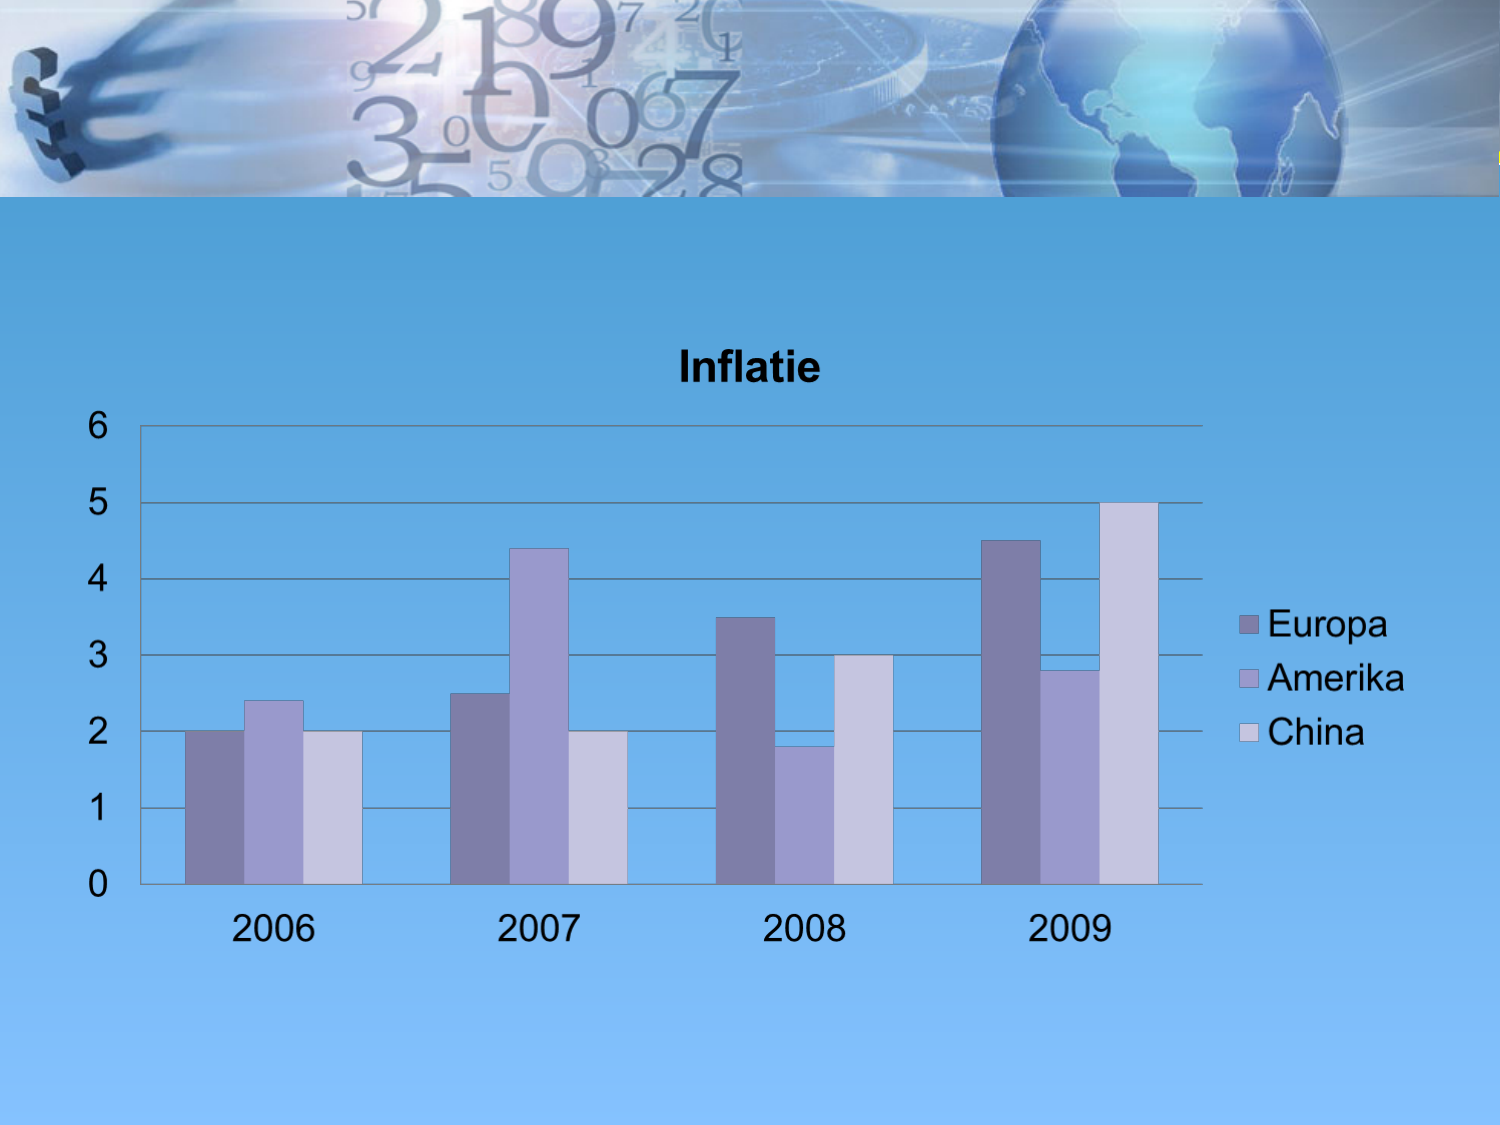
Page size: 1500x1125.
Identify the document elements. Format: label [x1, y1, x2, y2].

picture [0, 0, 1500, 197]
text_box [66, 316, 1434, 972]
